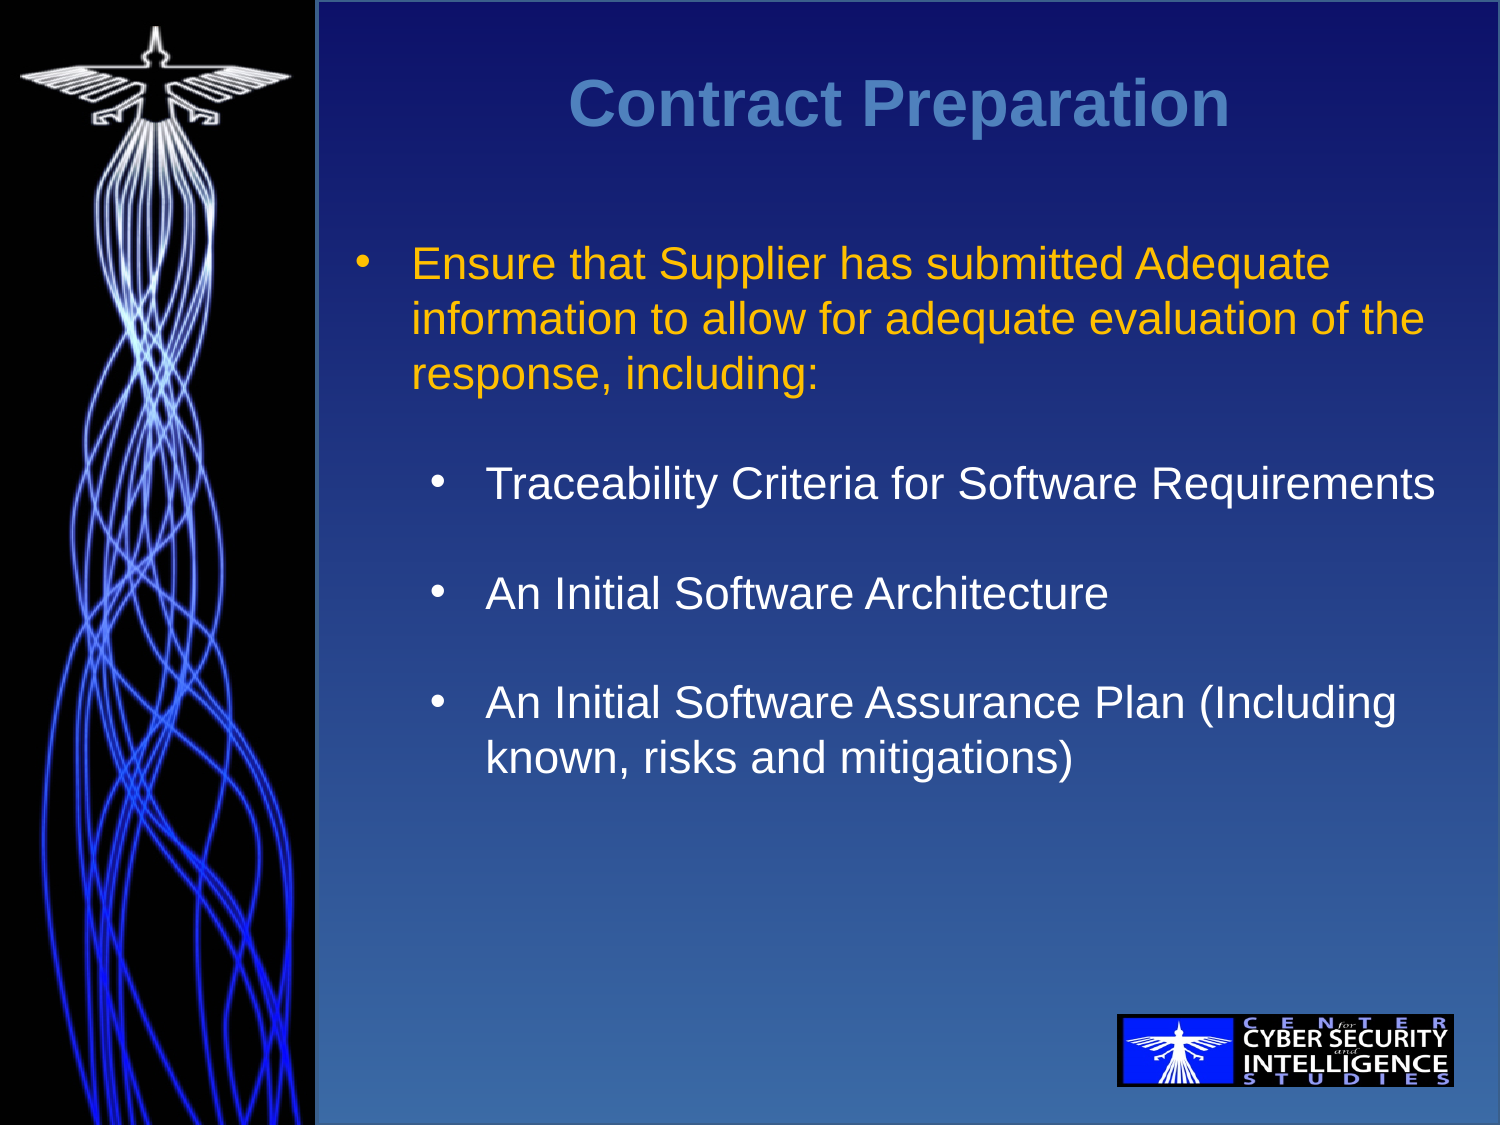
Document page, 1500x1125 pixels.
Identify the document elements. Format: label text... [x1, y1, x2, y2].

picture [1117, 1013, 1455, 1087]
picture [0, 0, 316, 1125]
text_box [317, 0, 1500, 1125]
text_box Contract Preparation [352, 51, 1448, 148]
text_box Ensure that Supplier has submitted Adequate information to allow for adequate evaluation of the response, including: Traceability Criteria for Software Requirements An Initial Software Architecture An Initial Software Assurance Plan (Including known, risks and mitigations) [338, 224, 1471, 989]
